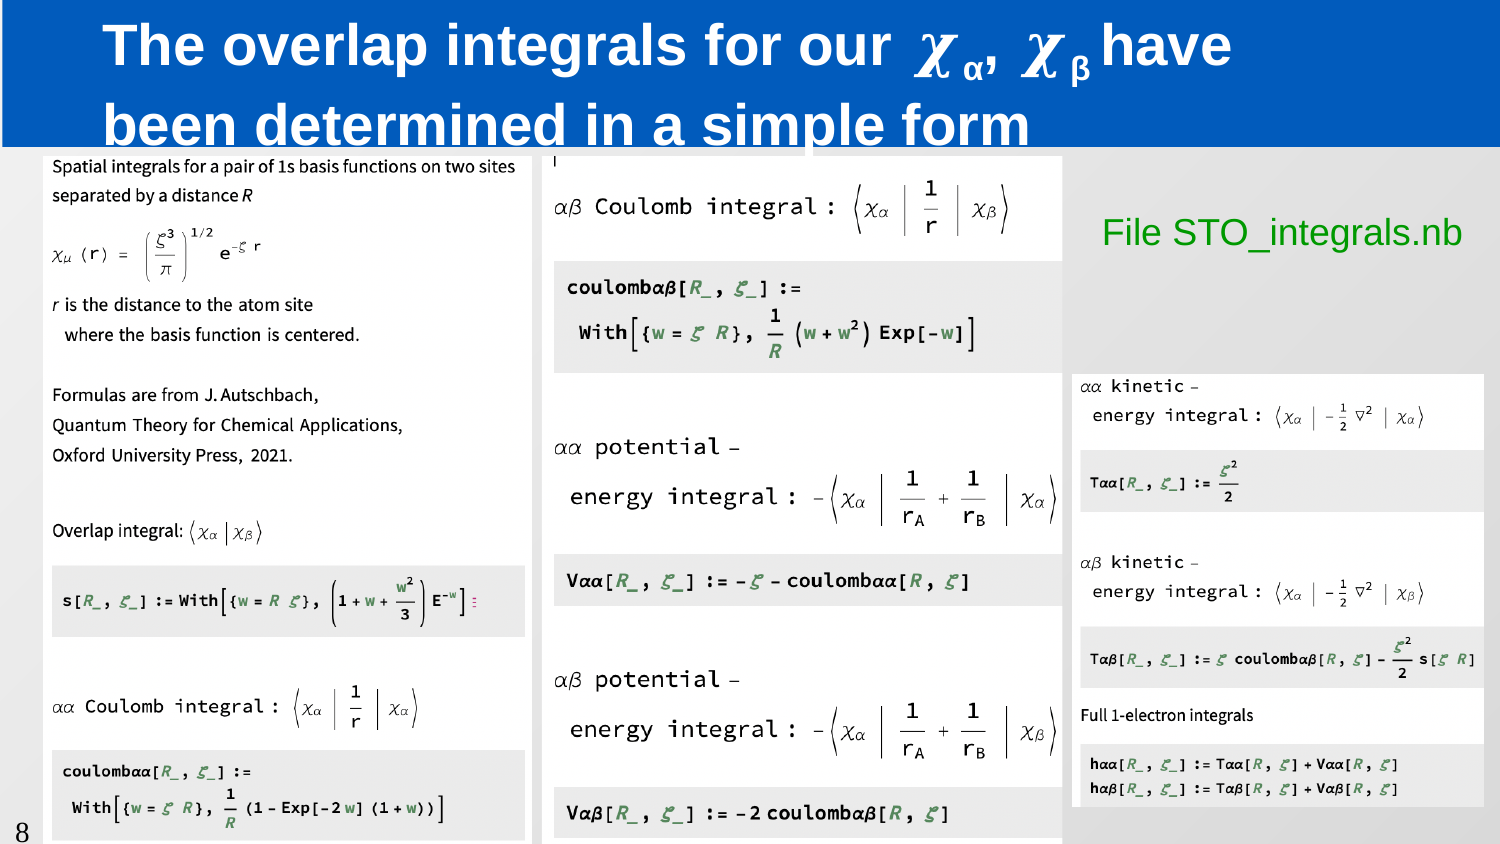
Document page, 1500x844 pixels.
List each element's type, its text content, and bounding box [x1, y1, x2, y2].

picture [541, 155, 1063, 844]
text_box File STO_integrals.nb [1087, 200, 1498, 260]
picture [43, 155, 532, 844]
title The overlap integrals for our 𝝌α, 𝝌β have been determined in a simple form [87, 0, 1363, 147]
slide_number 8 [0, 806, 37, 844]
picture [1072, 374, 1484, 807]
